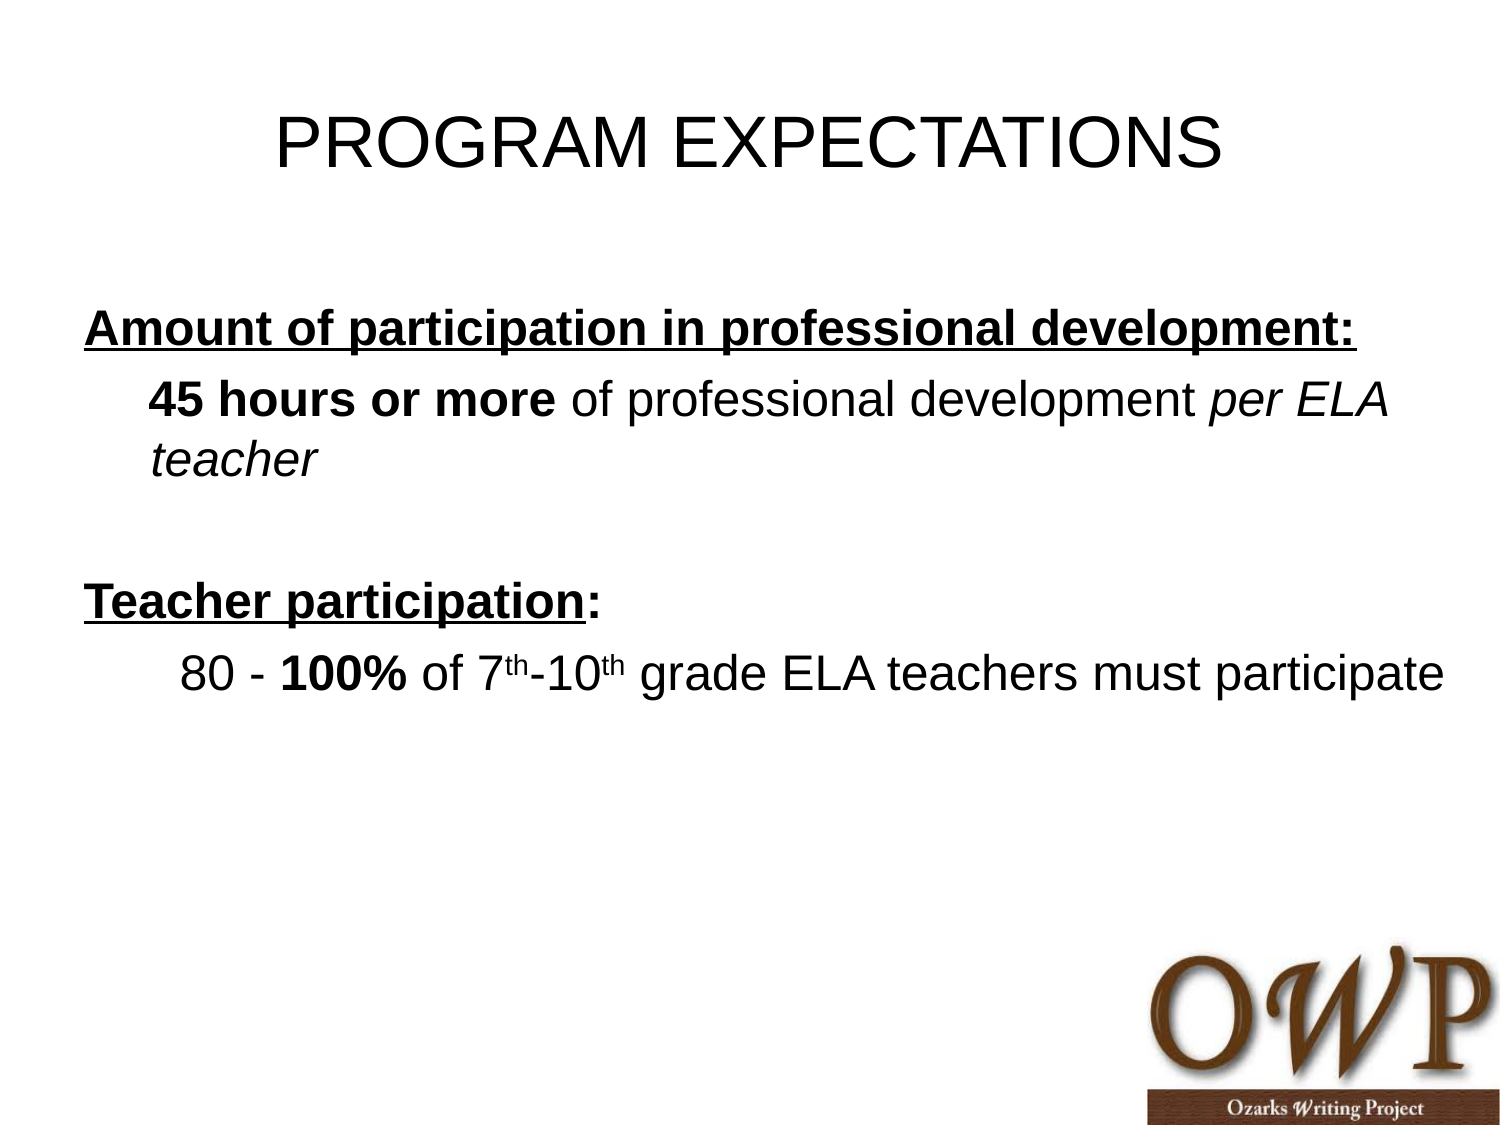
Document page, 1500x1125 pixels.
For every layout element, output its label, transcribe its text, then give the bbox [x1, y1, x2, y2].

picture [1147, 937, 1500, 1125]
title Program Expectations [75, 45, 1425, 233]
list Amount of participation in professional development: 45 hours or more of professional development per ELA teacher Teacher participation: 80 - 100% of 7th-10th grade ELA teachers must participate [62, 287, 1494, 1005]
